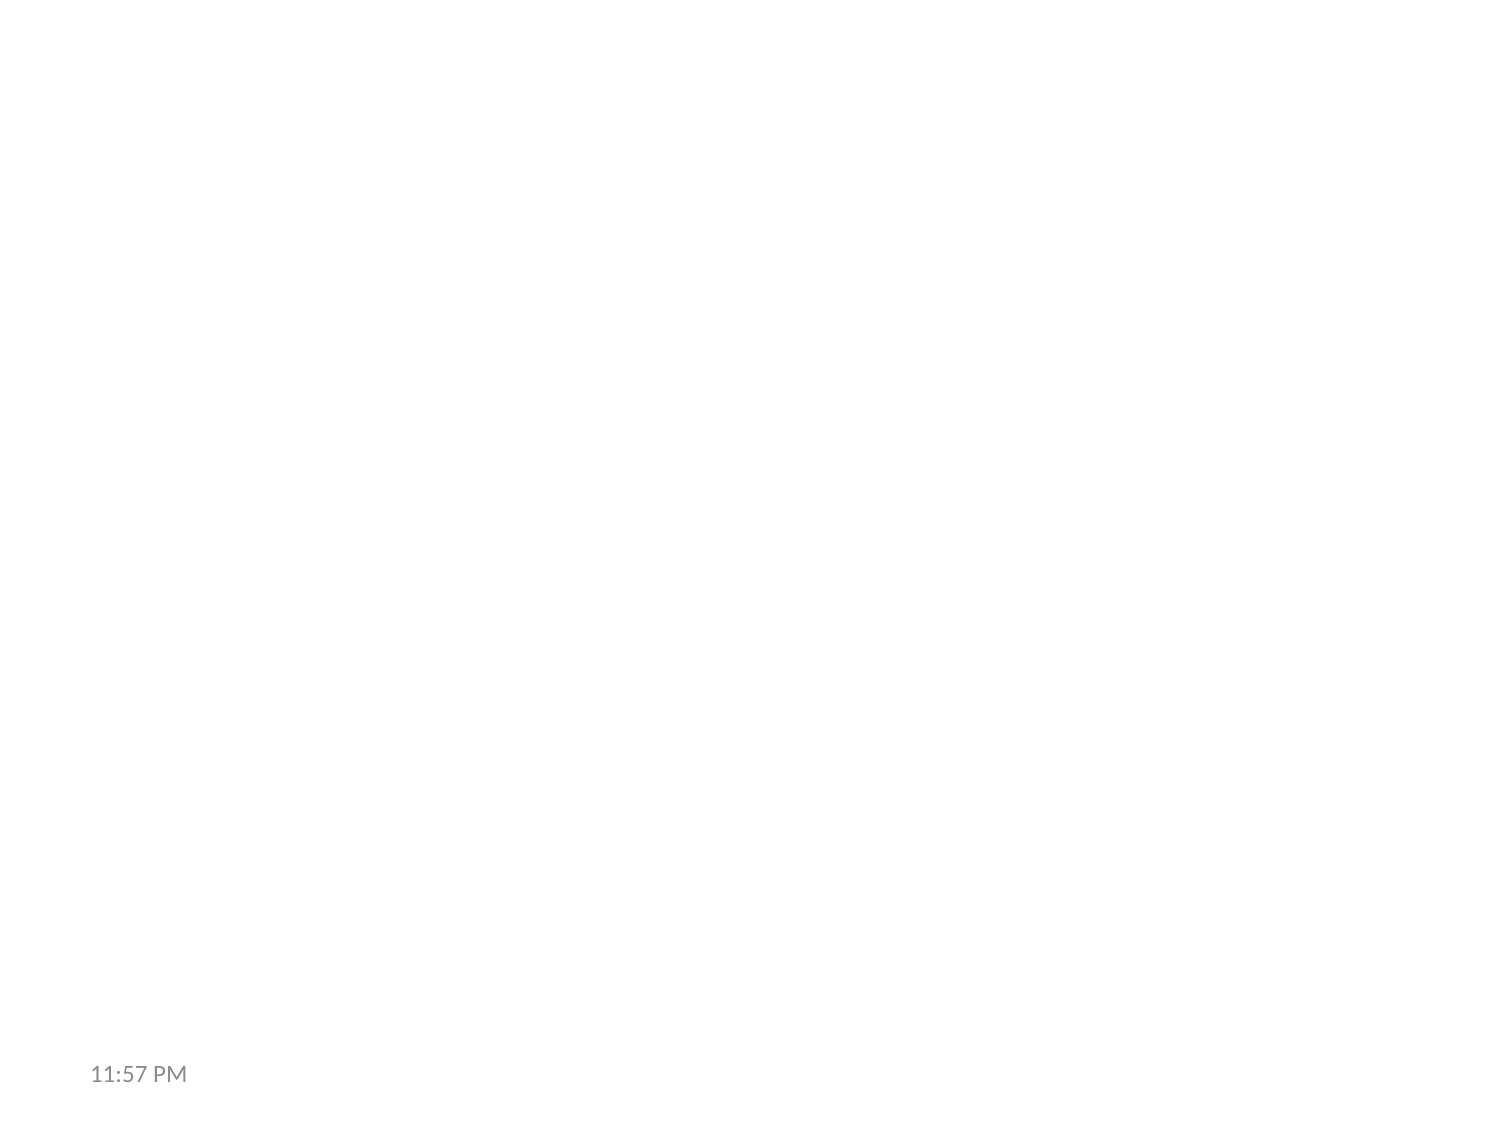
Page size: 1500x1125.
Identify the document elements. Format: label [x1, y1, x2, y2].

slide_number [75, 1042, 425, 1103]
